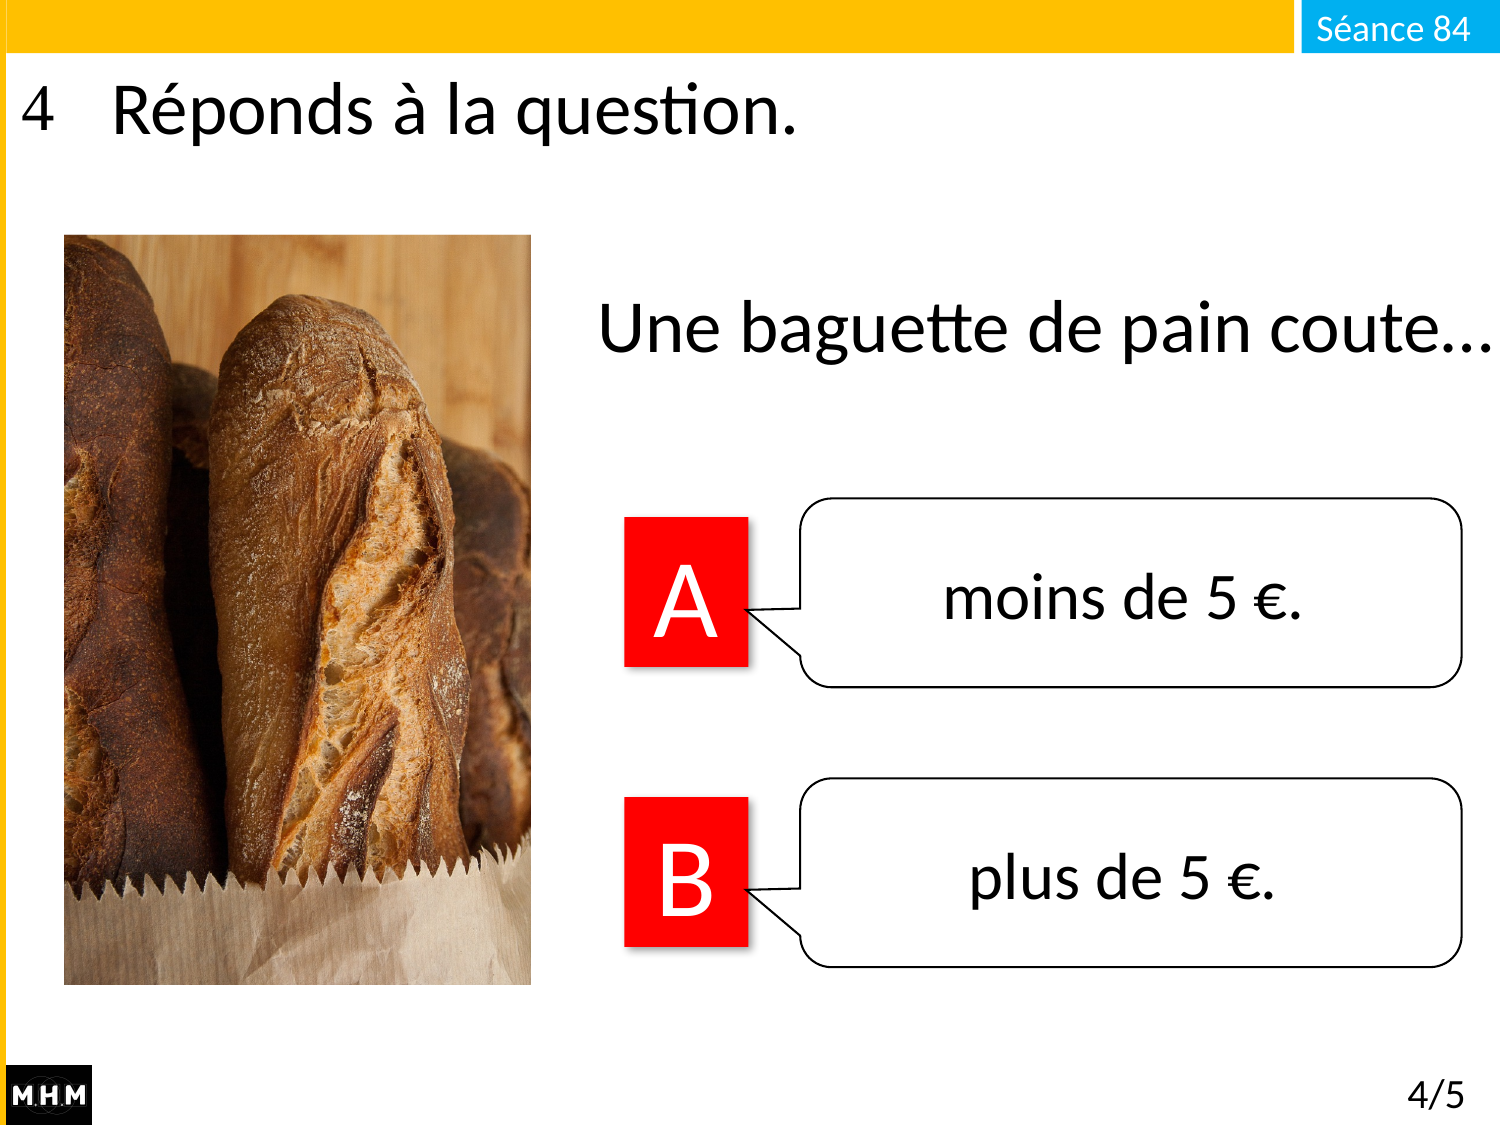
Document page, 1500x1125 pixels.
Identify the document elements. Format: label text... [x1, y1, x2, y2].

title Réponds à la question. [96, 60, 1391, 160]
text_box B [624, 797, 749, 947]
text_box moins de 5 €. [743, 497, 1463, 689]
picture [0, 236, 673, 984]
text_box A [673, 517, 749, 667]
text_box Une baguette de pain coute… [582, 196, 1500, 461]
list 4/5 [1373, 1064, 1500, 1125]
picture [6, 1065, 92, 1125]
text_box plus de 5 €. [743, 777, 1463, 969]
